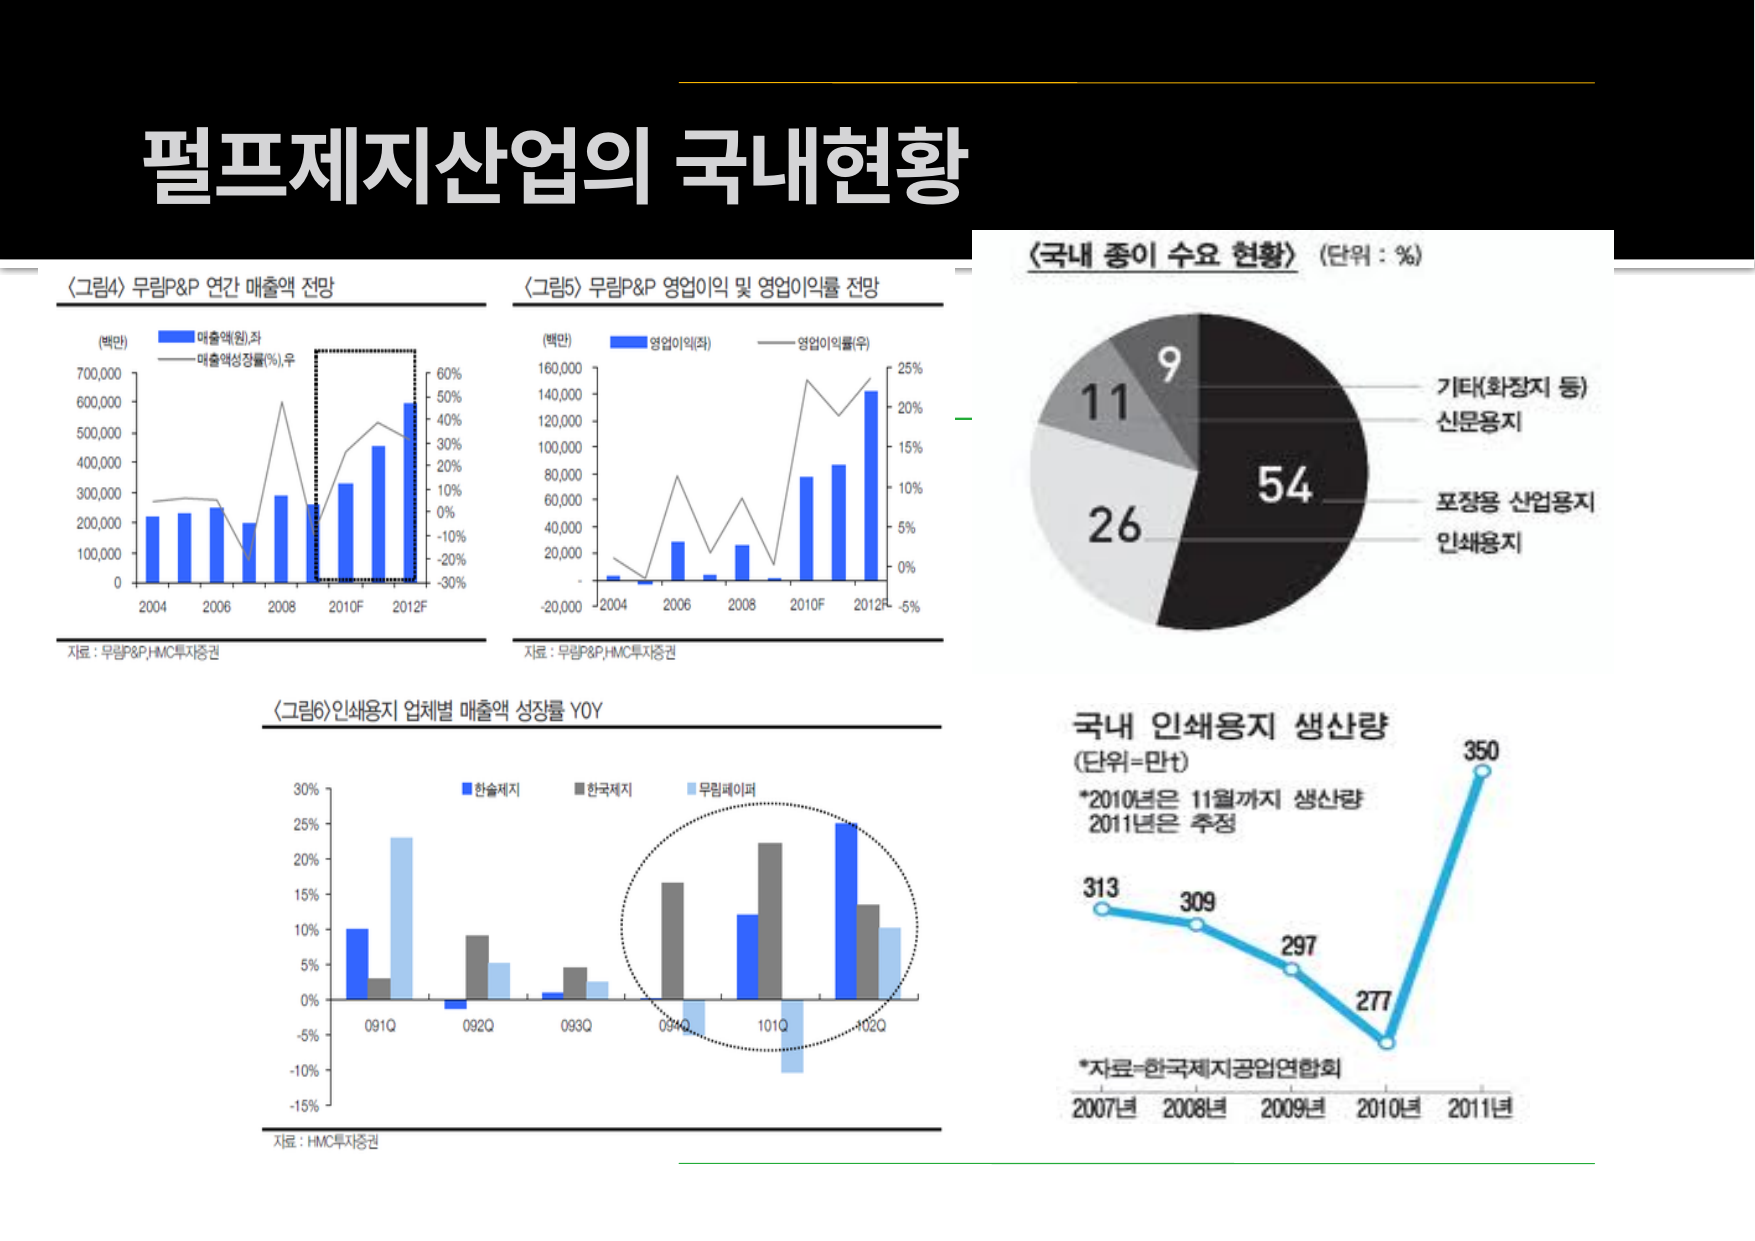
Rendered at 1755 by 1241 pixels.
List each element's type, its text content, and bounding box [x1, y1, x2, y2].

list 펄프제지산업의 국내현황 [118, 147, 1595, 376]
picture [1056, 703, 1530, 1124]
picture [972, 230, 1614, 675]
picture [38, 266, 955, 1160]
